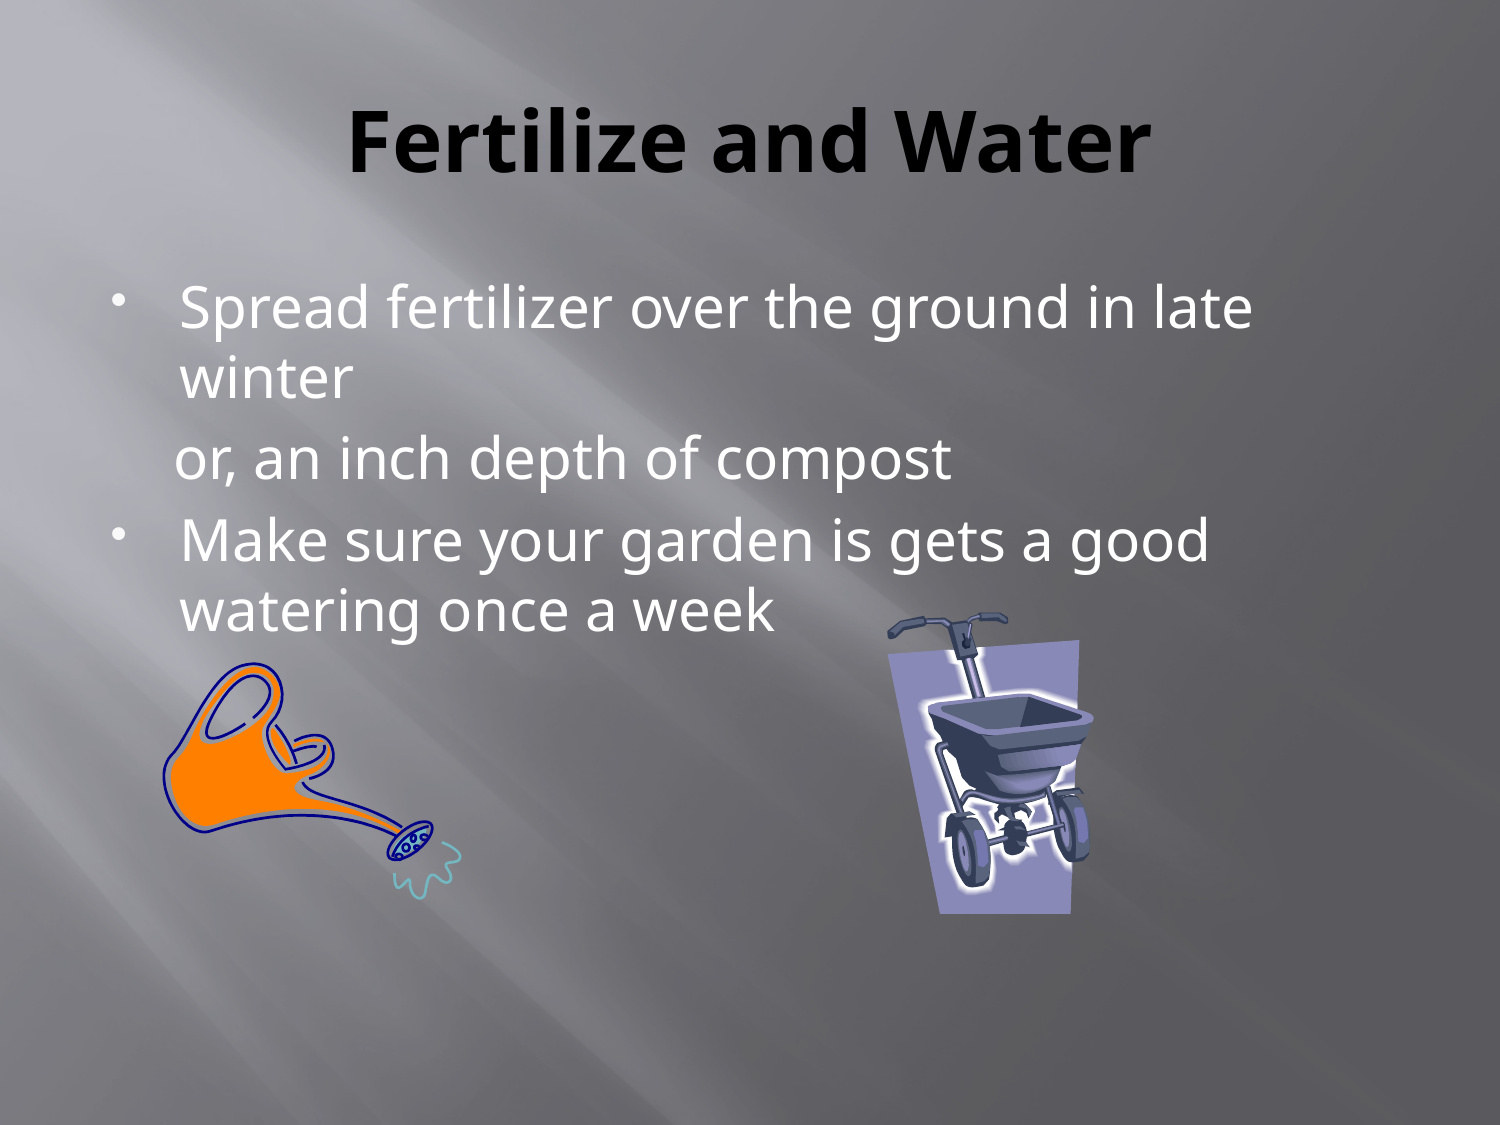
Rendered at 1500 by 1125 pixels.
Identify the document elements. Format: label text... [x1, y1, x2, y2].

title Fertilize and Water [75, 45, 1425, 233]
list Spread fertilizer over the ground in late winter or, an inch depth of compost Make sure your garden is gets a good watering once a week [75, 262, 1425, 1035]
picture [887, 612, 1098, 915]
picture [162, 662, 462, 900]
